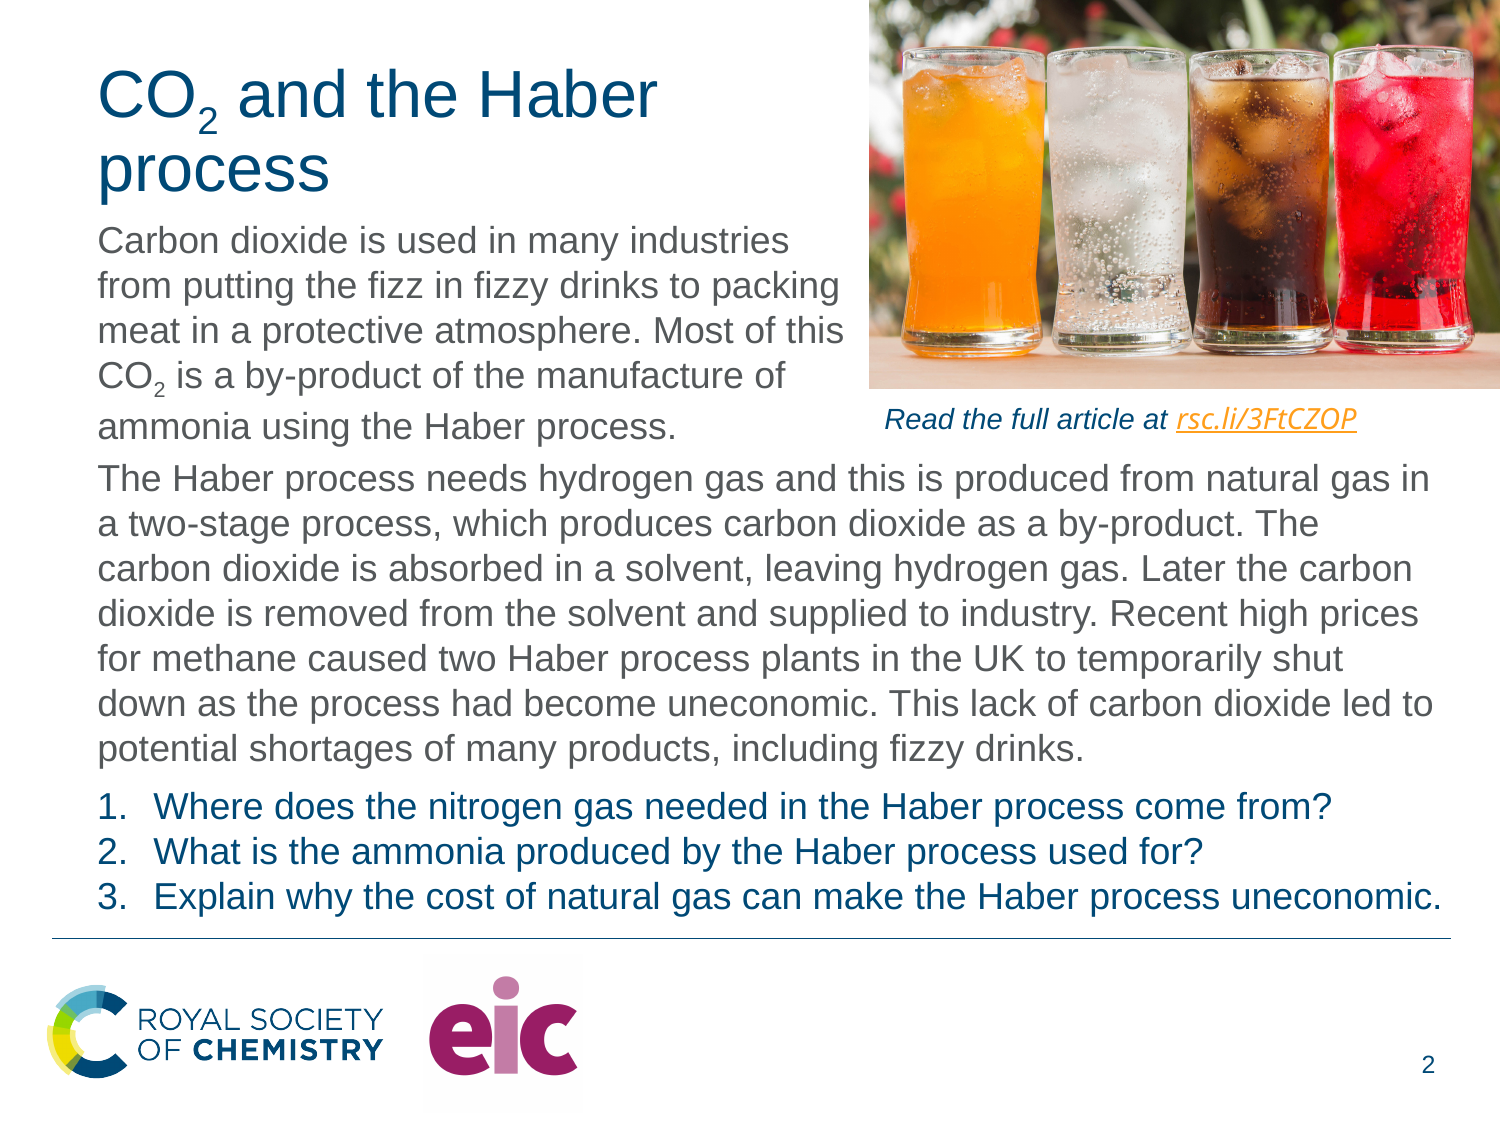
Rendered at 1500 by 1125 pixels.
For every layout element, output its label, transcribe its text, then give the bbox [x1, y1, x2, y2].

list Carbon dioxide is used in many industries from putting the fizz in fizzy drinks to packing meat in a protective atmosphere. Most of this CO2 is a by-product of the manufacture of ammonia using the Haber process. [82, 708, 870, 814]
text_box Where does the nitrogen gas needed in the Haber process come from? What is the ammonia produced by the Haber process used for? Explain why the cost of natural gas can make the Haber process uneconomic. [82, 774, 1463, 925]
text_box Read the full article at rsc.li/3FtCZOP [869, 392, 1500, 448]
list Carbon dioxide is used in many industries from putting the fizz in fizzy drinks to packing meat in a protective atmosphere. Most of this CO2 is a by-product of the manufacture of ammonia using the Haber process. [82, 208, 870, 446]
picture [869, 0, 1500, 389]
text_box The Haber process needs hydrogen gas and this is produced from natural gas in a two-stage process, which produces carbon dioxide as a by-product. The carbon dioxide is absorbed in a solvent, leaving hydrogen gas. Later the carbon dioxide is removed from the solvent and supplied to industry. Recent high prices for methane caused two Haber process plants in the UK to temporarily shut down as the process had become uneconomic. This lack of carbon dioxide led to potential shortages of many products, including fizzy drinks. [82, 446, 1451, 708]
title CO2 and the Haber process [82, 20, 750, 208]
picture [0, 938, 583, 1125]
slide_number 2 [1113, 1033, 1451, 1094]
